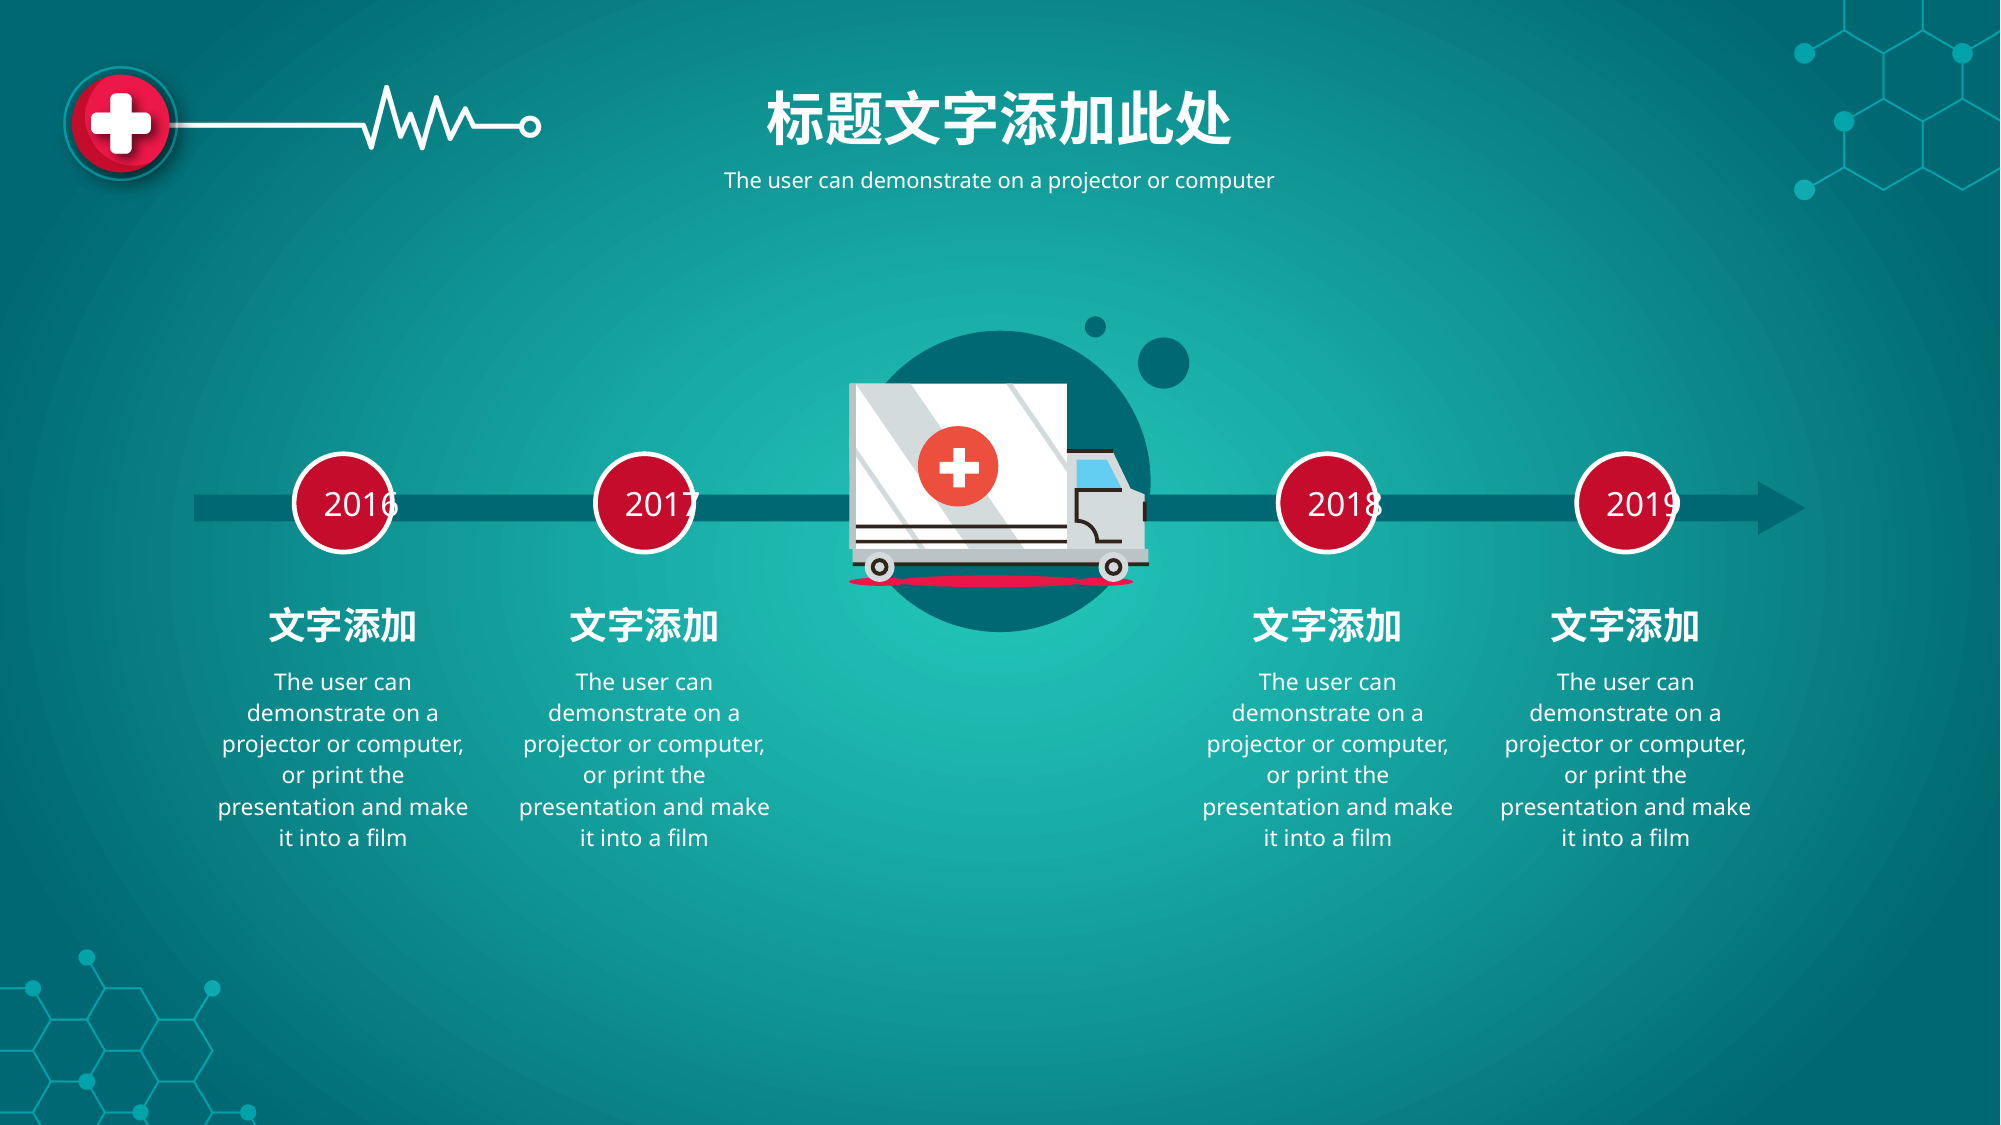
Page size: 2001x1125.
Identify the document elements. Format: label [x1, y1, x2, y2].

text_box [178, 595, 480, 861]
text_box [660, 74, 1340, 199]
text_box [480, 595, 809, 861]
text_box [194, 316, 1806, 633]
text_box [1461, 595, 1791, 861]
picture [0, 0, 2000, 1125]
text_box [1163, 595, 1461, 861]
